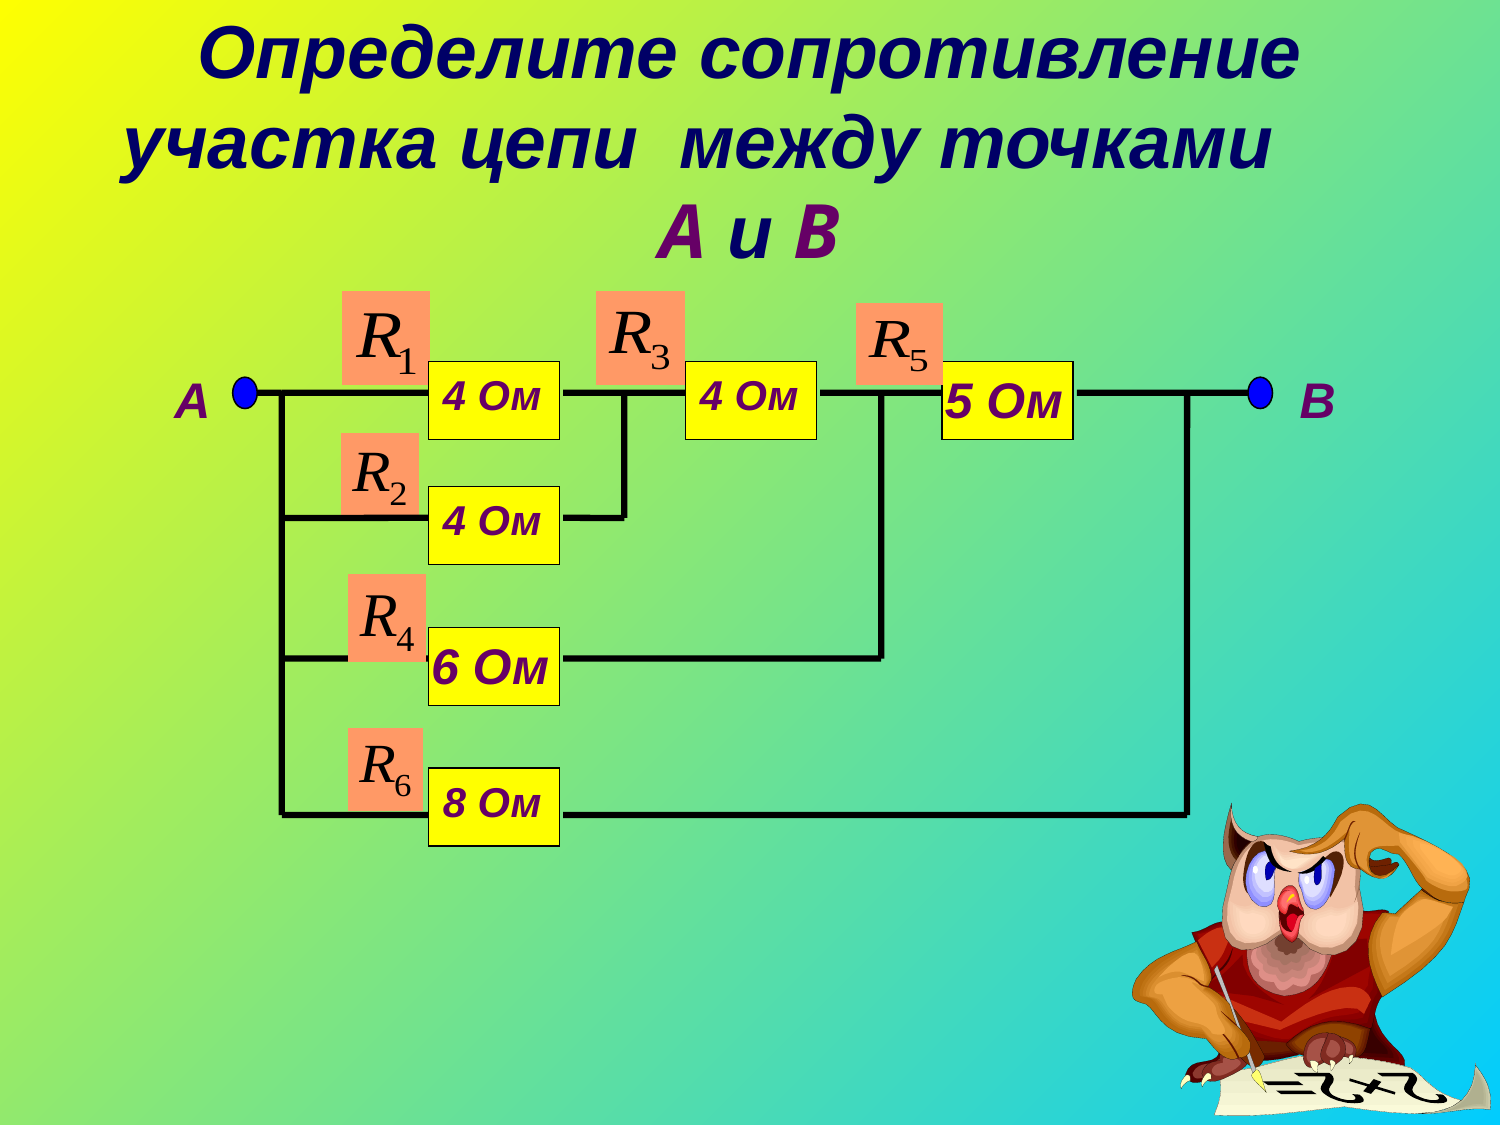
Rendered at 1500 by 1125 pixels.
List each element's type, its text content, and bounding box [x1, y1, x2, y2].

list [596, 290, 686, 360]
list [348, 573, 427, 663]
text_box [855, 302, 944, 386]
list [342, 290, 431, 360]
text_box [159, 361, 1352, 847]
title Определите сопротивление участка цепи между точками А и В [74, 44, 1426, 233]
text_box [348, 727, 424, 811]
picture [1127, 774, 1500, 1125]
